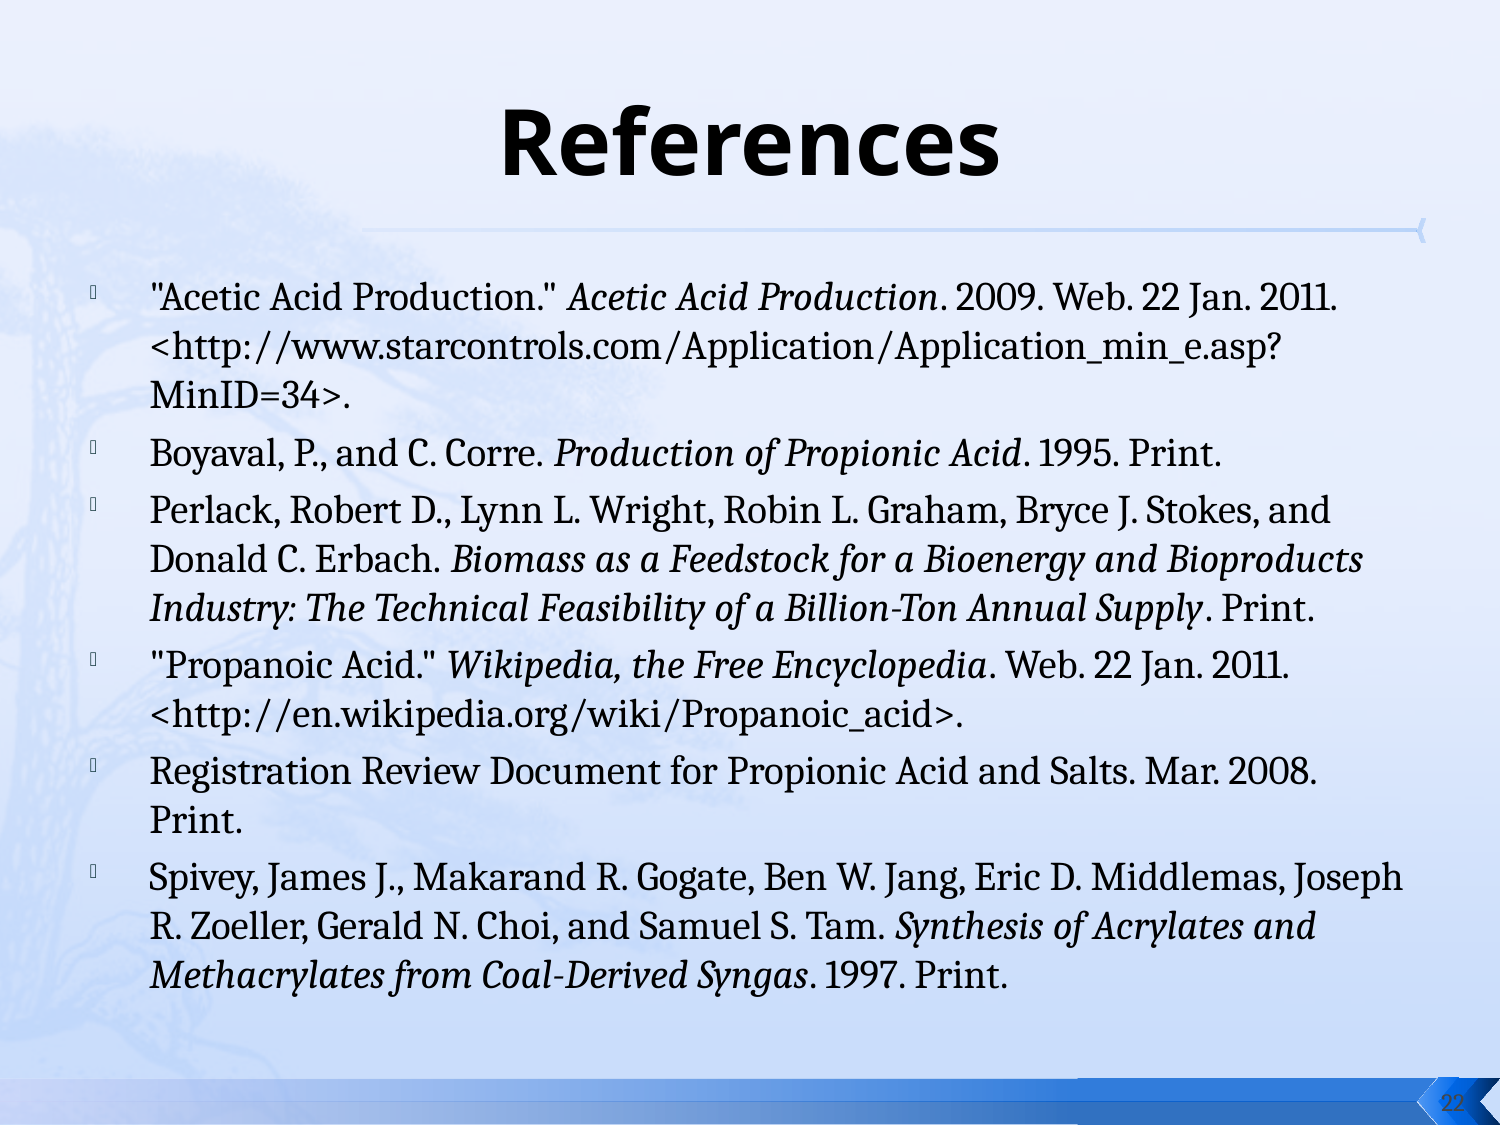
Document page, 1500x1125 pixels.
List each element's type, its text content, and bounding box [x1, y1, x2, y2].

list "Acetic Acid Production." Acetic Acid Production. 2009. Web. 22 Jan. 2011. <http://www.starcontrols.com/Application/Application_min_e.asp?MinID=34>. Boyaval, P., and C. Corre. Production of Propionic Acid. 1995. Print. Perlack, Robert D., Lynn L. Wright, Robin L. Graham, Bryce J. Stokes, and Donald C. Erbach. Biomass as a Feedstock for a Bioenergy and Bioproducts Industry: The Technical Feasibility of a Billion-Ton Annual Supply. Print. "Propanoic Acid." Wikipedia, the Free Encyclopedia. Web. 22 Jan. 2011. <http://en.wikipedia.org/wiki/Propanoic_acid>. Registration Review Document for Propionic Acid and Salts. Mar. 2008. Print. Spivey, James J., Makarand R. Gogate, Ben W. Jang, Eric D. Middlemas, Joseph R. Zoeller, Gerald N. Choi, and Samuel S. Tam. Synthesis of Acrylates and Methacrylates from Coal-Derived Syngas. 1997. Print. [75, 262, 1425, 1005]
slide_number 22 [1406, 1077, 1500, 1125]
title References [75, 45, 1425, 233]
